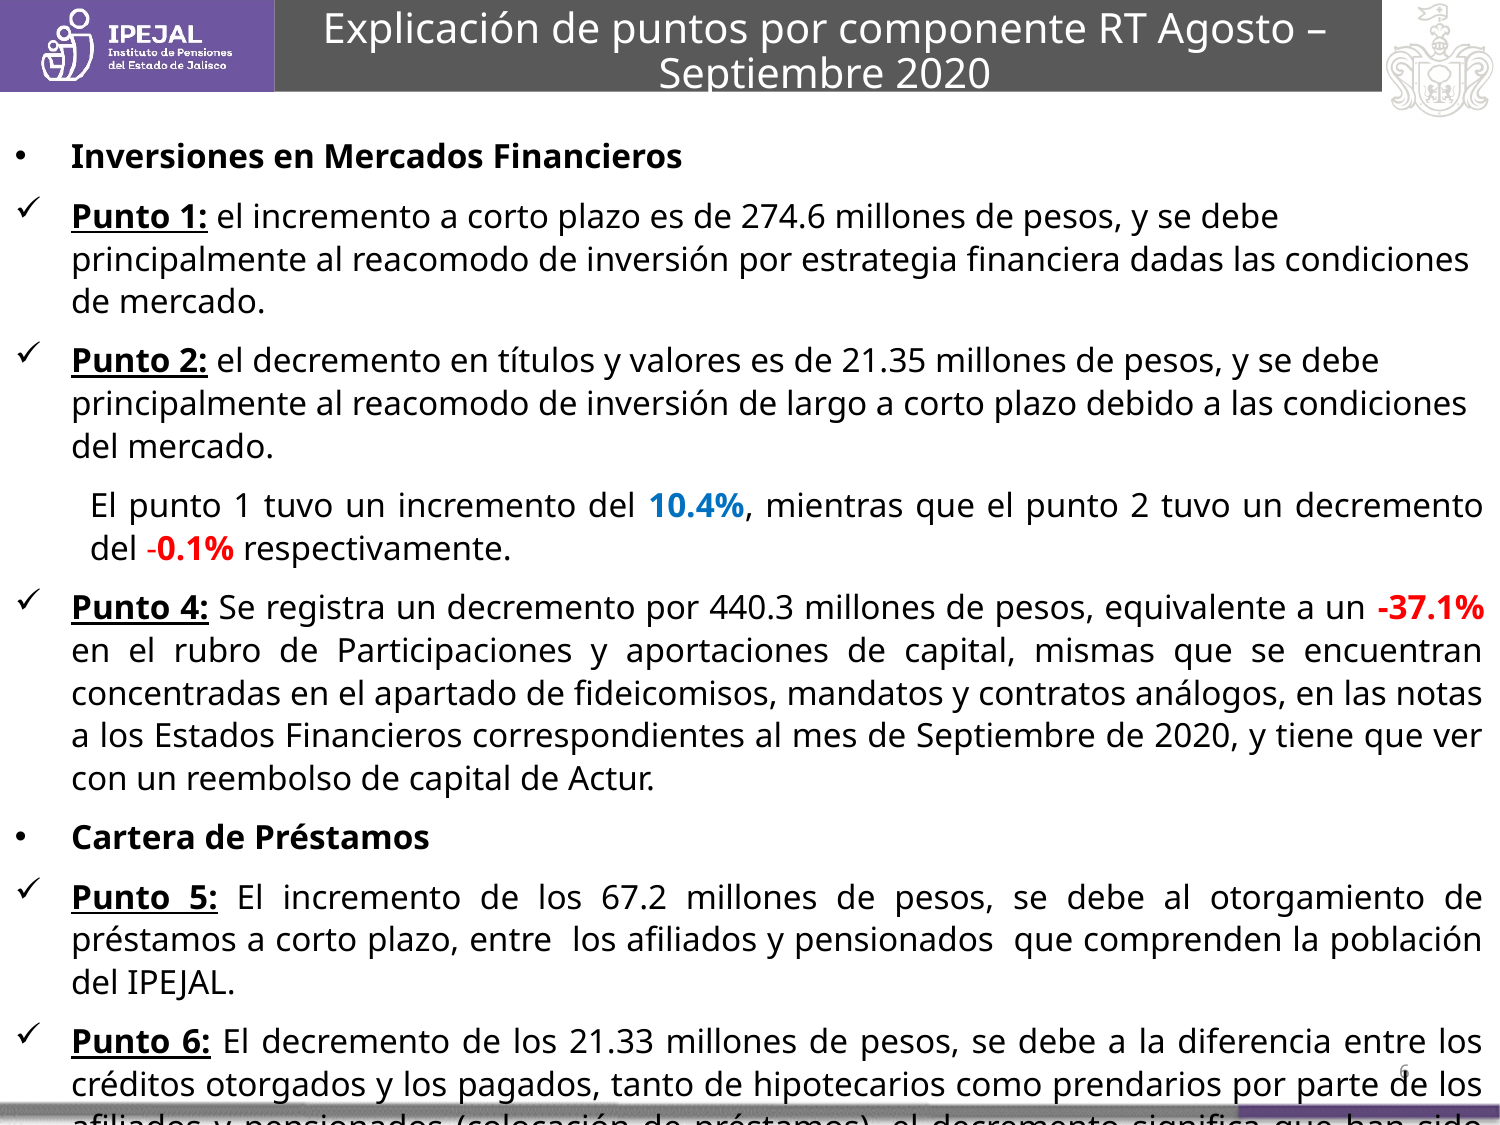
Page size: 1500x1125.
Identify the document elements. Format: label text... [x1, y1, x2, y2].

picture [0, 0, 272, 66]
text_box Explicación de puntos por componente RT Agosto – Septiembre 2020 [272, 0, 1378, 66]
text_box Inversiones en Mercados Financieros Punto 1: el incremento a corto plazo es de 274.6 millones de pesos, y se debe principalmente al reacomodo de inversión por estrategia financiera dadas las condiciones de mercado. Punto 2: el decremento en títulos y valores es de 21.35 millones de pesos, y se debe principalmente al reacomodo de inversión de largo a corto plazo debido a las condiciones del mercado. El punto 1 tuvo un incremento del 10.4%, mientras que el punto 2 tuvo un decremento del -0.1% respectivamente. Punto 4: Se registra un decremento por 440.3 millones de pesos, equivalente a un -37.1% en el rubro de Participaciones y aportaciones de capital, mismas que se encuentran concentradas en el apartado de fideicomisos, mandatos y contratos análogos, en las notas a los Estados Financieros correspondientes al mes de Septiembre de 2020, y tiene que ver con un reembolso de capital de Actur. Cartera de Préstamos Punto 5: El incremento de los 67.2 millones de pesos, se debe al otorgamiento de préstamos a corto plazo, entre los afiliados y pensionados que comprenden la población del IPEJAL. Punto 6: El decremento de los 21.33 millones de pesos, se debe a la diferencia entre los créditos otorgados y los pagados, tanto de hipotecarios como prendarios por parte de los afiliados y pensionados (colocación de préstamos), el decremento significa que han sido mayores los créditos pagados o abonados, que los otorgados. [0, 66, 1500, 1125]
